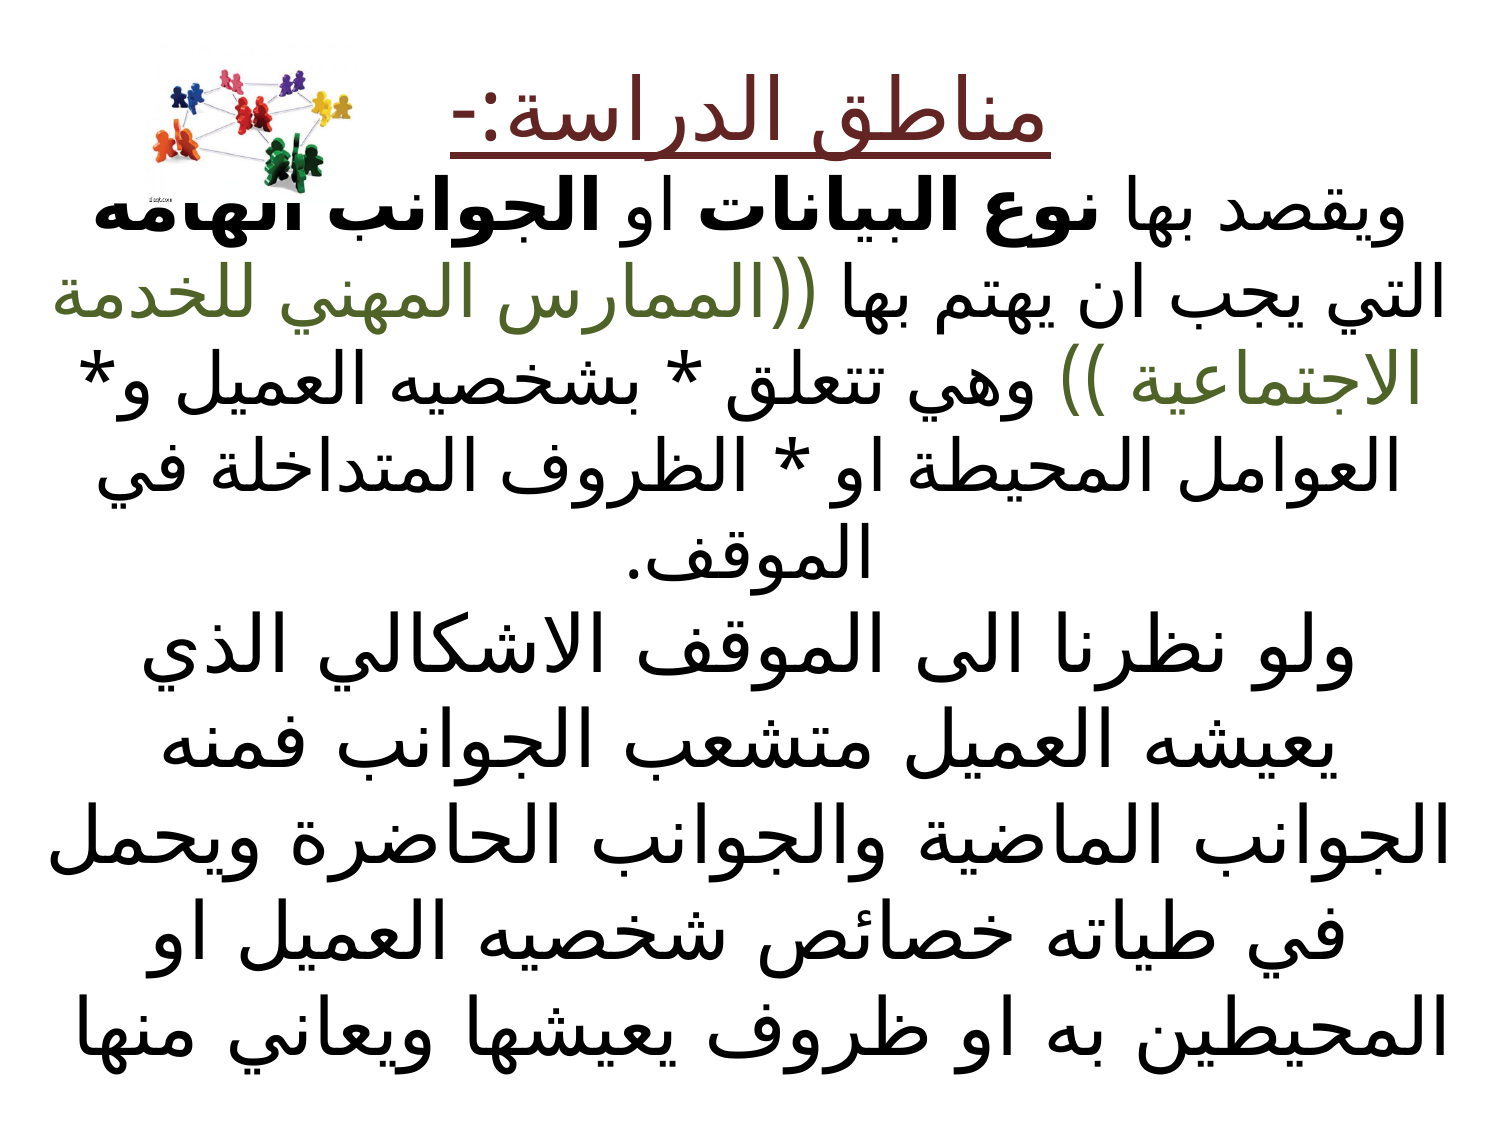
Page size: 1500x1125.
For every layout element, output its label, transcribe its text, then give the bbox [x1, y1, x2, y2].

title مناطق الدراسة:- ويقصد بها نوع البيانات او الجوانب الهامه التي يجب ان يهتم بها ((الممارس المهني للخدمة الاجتماعية )) وهي تتعلق * بشخصيه العميل و* العوامل المحيطة او * الظروف المتداخلة في الموقف. ولو نظرنا الى الموقف الاشكالي الذي يعيشه العميل متشعب الجوانب فمنه الجوانب الماضية والجوانب الحاضرة ويحمل في طياته خصائص شخصيه العميل او المحيطين به او ظروف يعيشها ويعاني منها [29, 30, 1471, 1094]
picture [147, 44, 361, 204]
